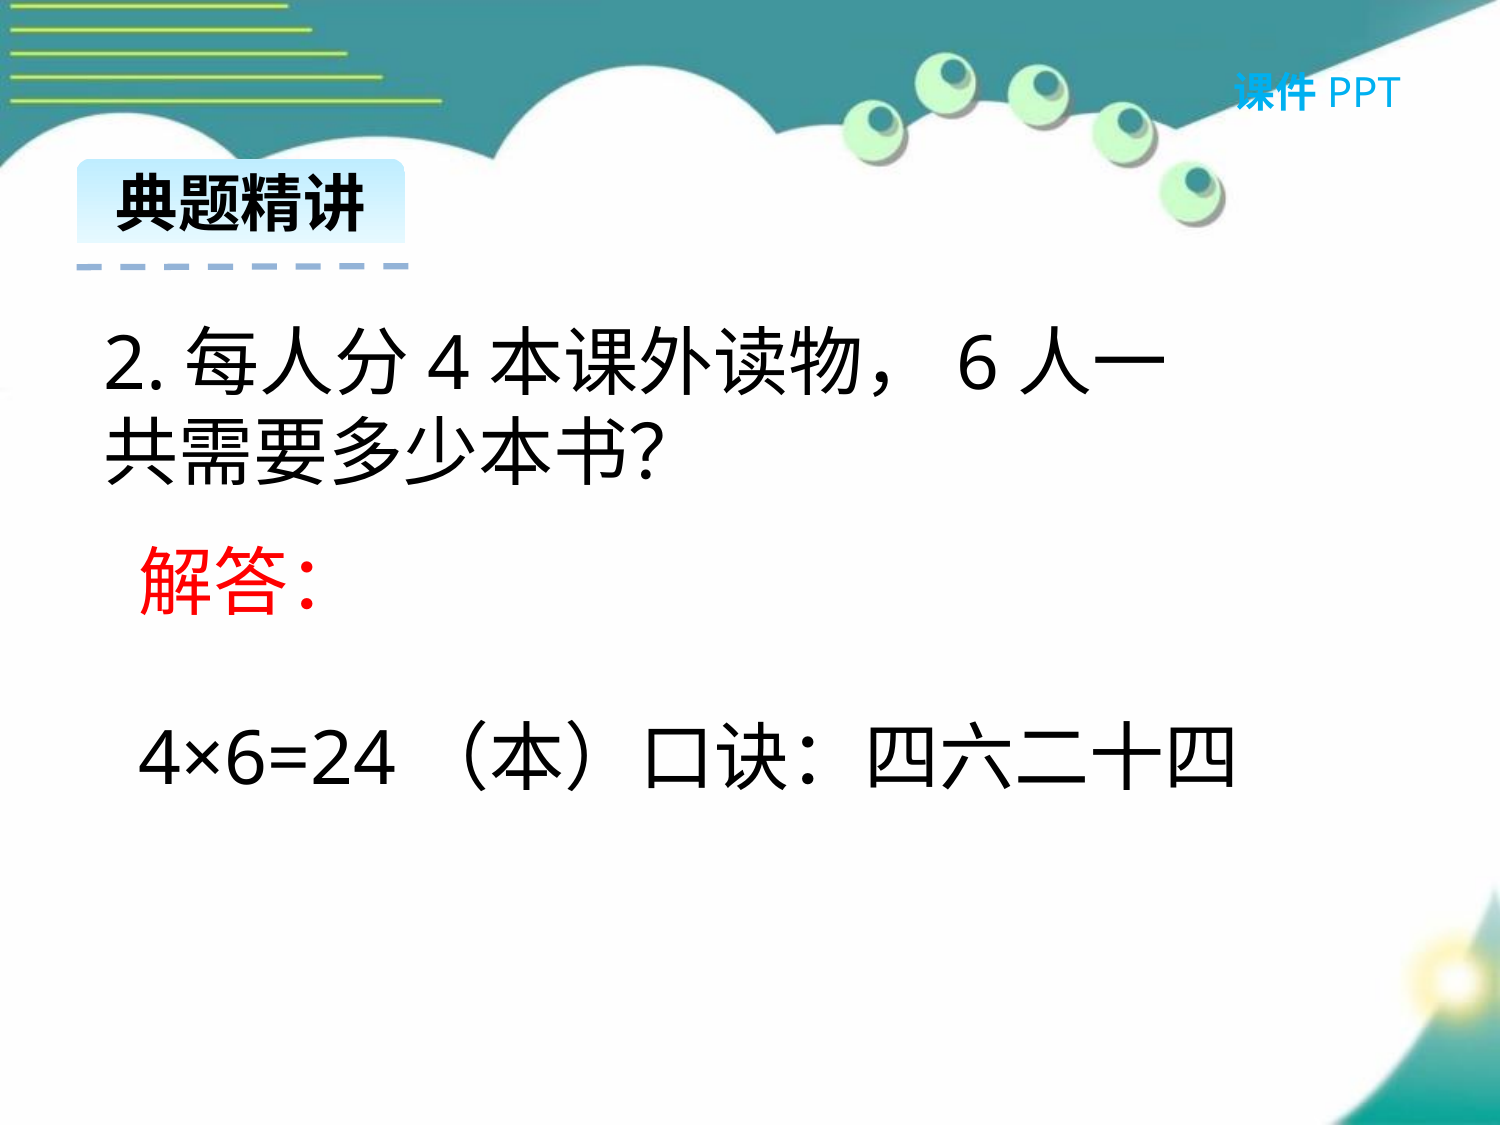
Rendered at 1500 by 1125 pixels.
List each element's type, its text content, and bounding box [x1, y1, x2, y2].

text_box 4×6=24（本）口诀：四六二十四 [123, 656, 1350, 807]
text_box 典题精讲 [76, 158, 405, 244]
text_box 解答： [123, 527, 514, 632]
text_box 2.每人分4本课外读物，6人一共需要多少本书？ [88, 307, 1242, 502]
picture [0, 0, 1500, 1125]
text_box 课件PPT [1218, 58, 1418, 124]
